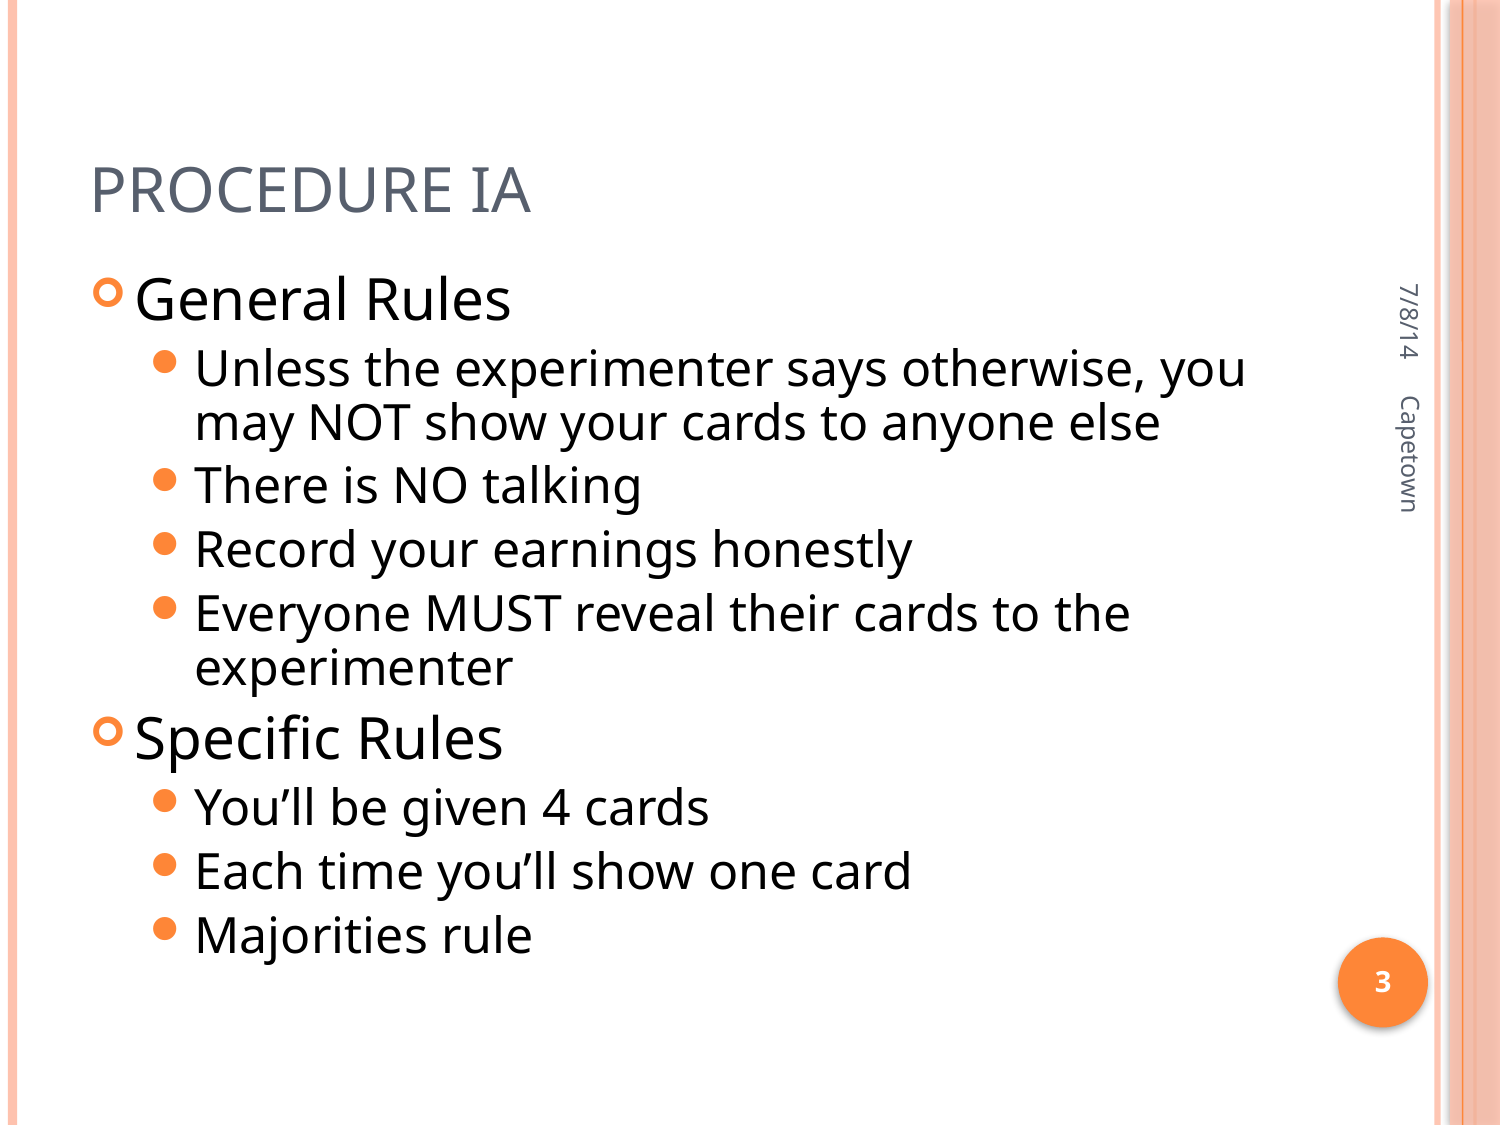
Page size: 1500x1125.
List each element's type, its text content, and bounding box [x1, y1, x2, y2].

slide_number 3 [1333, 940, 1434, 1027]
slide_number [1378, 43, 1442, 374]
title Procedure Ia [75, 45, 1300, 233]
list General Rules Unless the experimenter says otherwise, you may NOT show your cards to anyone else There is NO talking Record your earnings honestly Everyone MUST reveal their cards to the experimenter Specific Rules You’ll be given 4 cards Each time you’ll show one card Majorities rule [75, 262, 1300, 1062]
footer Capetown [1379, 380, 1440, 906]
